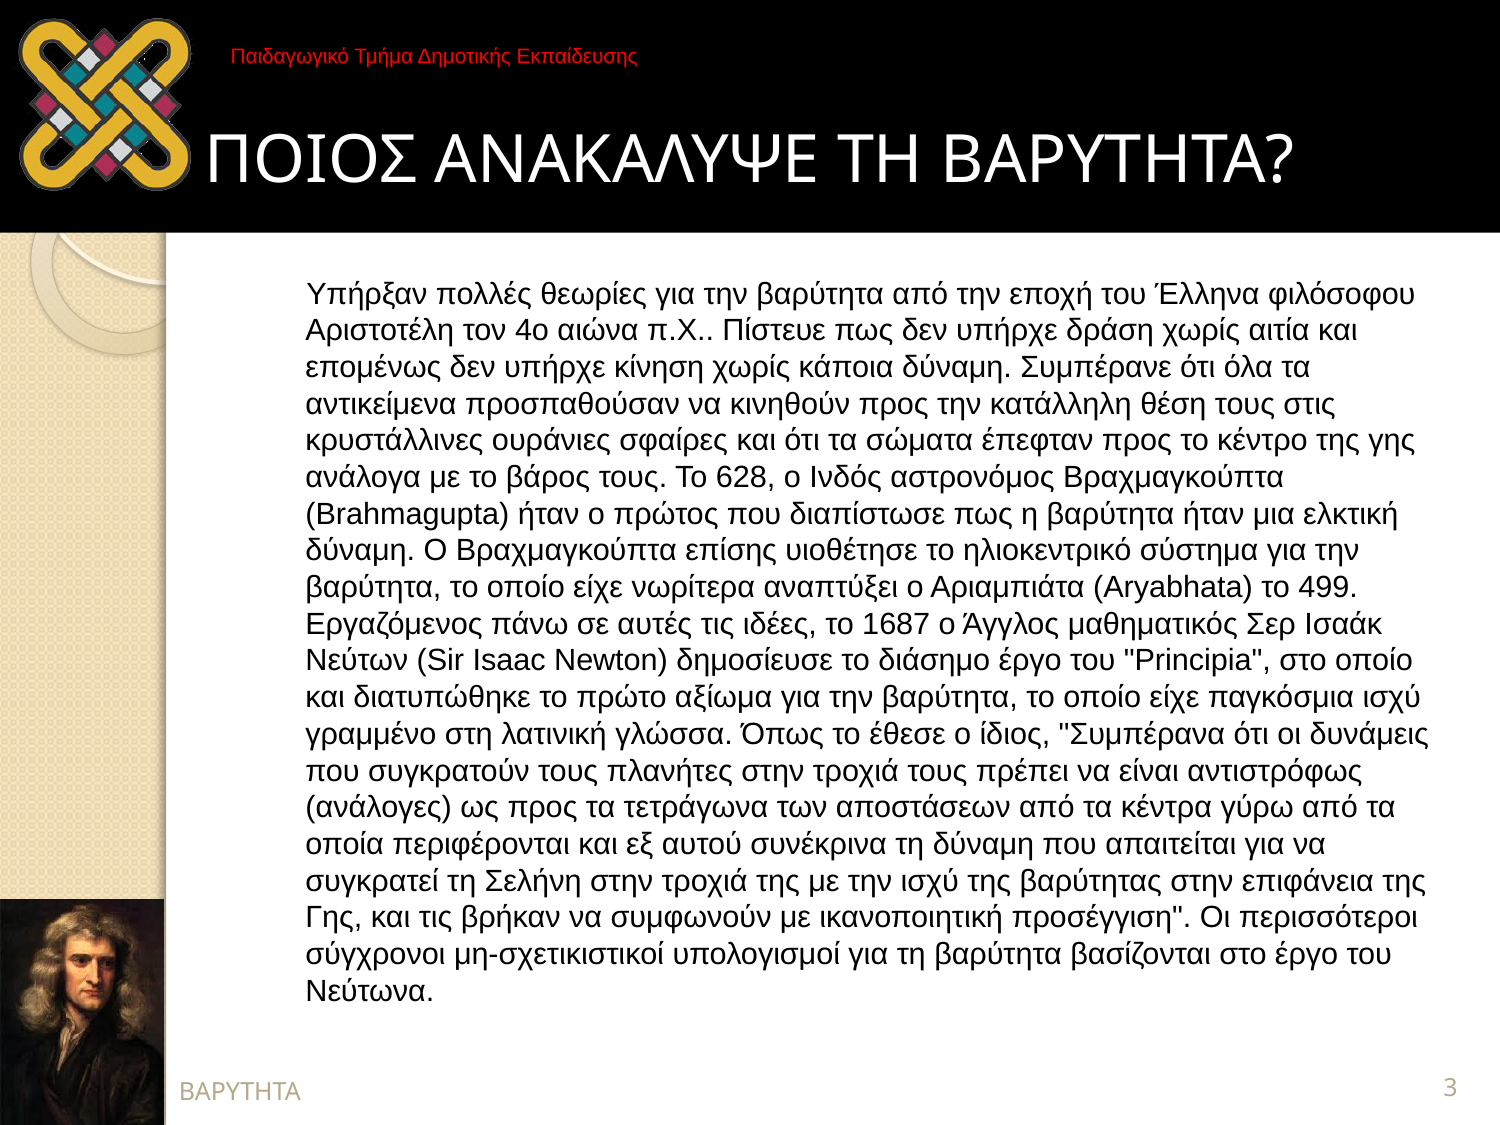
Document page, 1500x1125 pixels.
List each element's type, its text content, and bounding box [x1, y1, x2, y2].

list Υπήρξαν πολλές θεωρίες για την βαρύτητα από την εποχή του Έλληνα φιλόσοφου Αριστοτέλη τον 4ο αιώνα π.Χ.. Πίστευε πως δεν υπήρχε δράση χωρίς αιτία και επομένως δεν υπήρχε κίνηση χωρίς κάποια δύναμη. Συμπέρανε ότι όλα τα αντικείμενα προσπαθούσαν να κινηθούν προς την κατάλληλη θέση τους στις κρυστάλλινες ουράνιες σφαίρες και ότι τα σώματα έπεφταν προς το κέντρο της γης ανάλογα με το βάρος τους. Το 628, ο Ινδός αστρονόμος Βραχμαγκούπτα (Brahmagupta) ήταν ο πρώτος που διαπίστωσε πως η βαρύτητα ήταν μια ελκτική δύναμη. Ο Βραχμαγκούπτα επίσης υιοθέτησε το ηλιοκεντρικό σύστημα για την βαρύτητα, το οποίο είχε νωρίτερα αναπτύξει ο Αριαμπιάτα (Aryabhata) το 499. Εργαζόμενος πάνω σε αυτές τις ιδέες, το 1687 ο Άγγλος μαθηματικός Σερ Ισαάκ Νεύτων (Sir Isaac Newton) δημοσίευσε το διάσημο έργο του "Principia", στο οποίο και διατυπώθηκε το πρώτο αξίωμα για την βαρύτητα, το οποίο είχε παγκόσμια ισχύ γραμμένο στη λατινική γλώσσα. Όπως το έθεσε ο ίδιος, "Συμπέρανα ότι οι δυνάμεις που συγκρατούν τους πλανήτες στην τροχιά τους πρέπει να είναι αντιστρόφως (ανάλογες) ως προς τα τετράγωνα των αποστάσεων από τα κέντρα γύρω από τα οποία περιφέρονται και εξ αυτού συνέκρινα τη δύναμη που απαιτείται για να συγκρατεί τη Σελήνη στην τροχιά της με την ισχύ της βαρύτητας στην επιφάνεια της Γης, και τις βρήκαν να συμφωνούν με ικανοποιητική προσέγγιση". Οι περισσότεροι σύγχρονοι μη-σχετικιστικοί υπολογισμοί για τη βαρύτητα βασίζονται στο έργο του Νεύτωνα. [235, 237, 1466, 1025]
picture [0, 0, 209, 209]
picture [0, 898, 165, 1125]
footer ΒΑΡΥΤΗΤΑ [172, 1034, 1413, 1113]
text_box Παιδαγωγικό Τμήμα Δημοτικής Εκπαίδευσης [217, 35, 653, 75]
title ΠΟΙΟΣ ΑΝΑΚΑΛΥΨΕ ΤΗ ΒΑΡΥΤΗΤΑ? [0, 0, 1500, 233]
slide_number 3 [1413, 1034, 1488, 1113]
